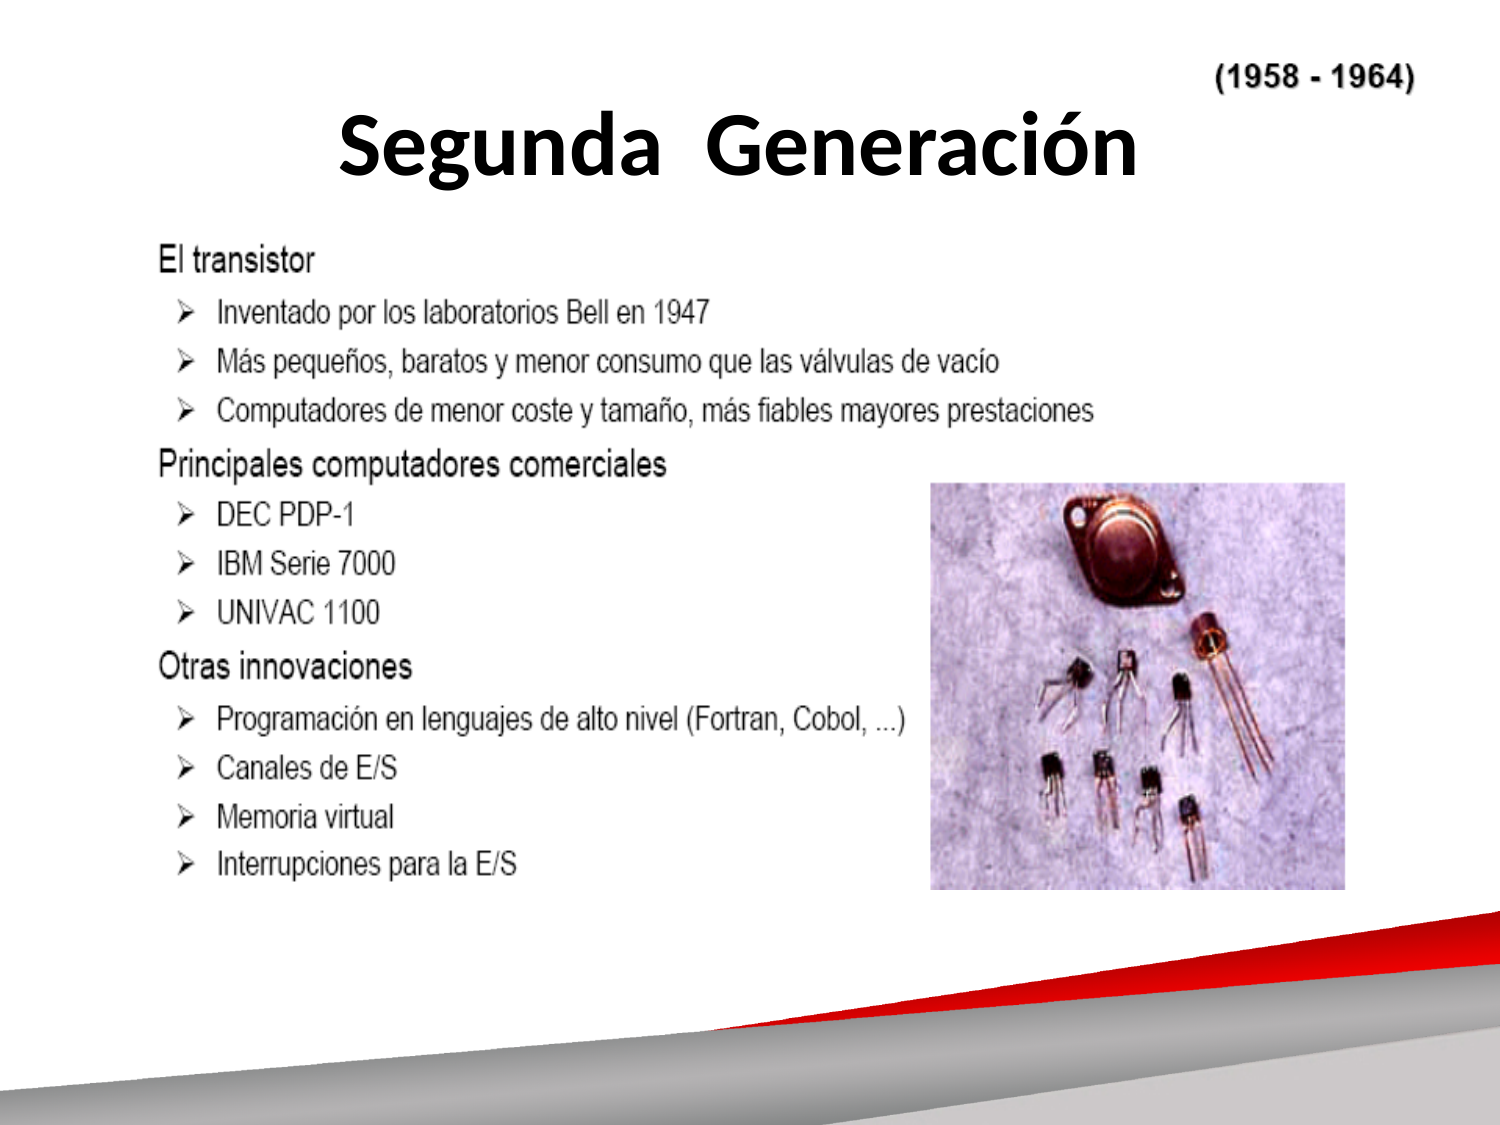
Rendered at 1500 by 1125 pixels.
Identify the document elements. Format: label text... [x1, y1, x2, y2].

picture [1206, 46, 1426, 104]
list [150, 222, 1350, 890]
title Segunda Generación [75, 45, 1425, 233]
picture [0, 911, 1500, 1125]
